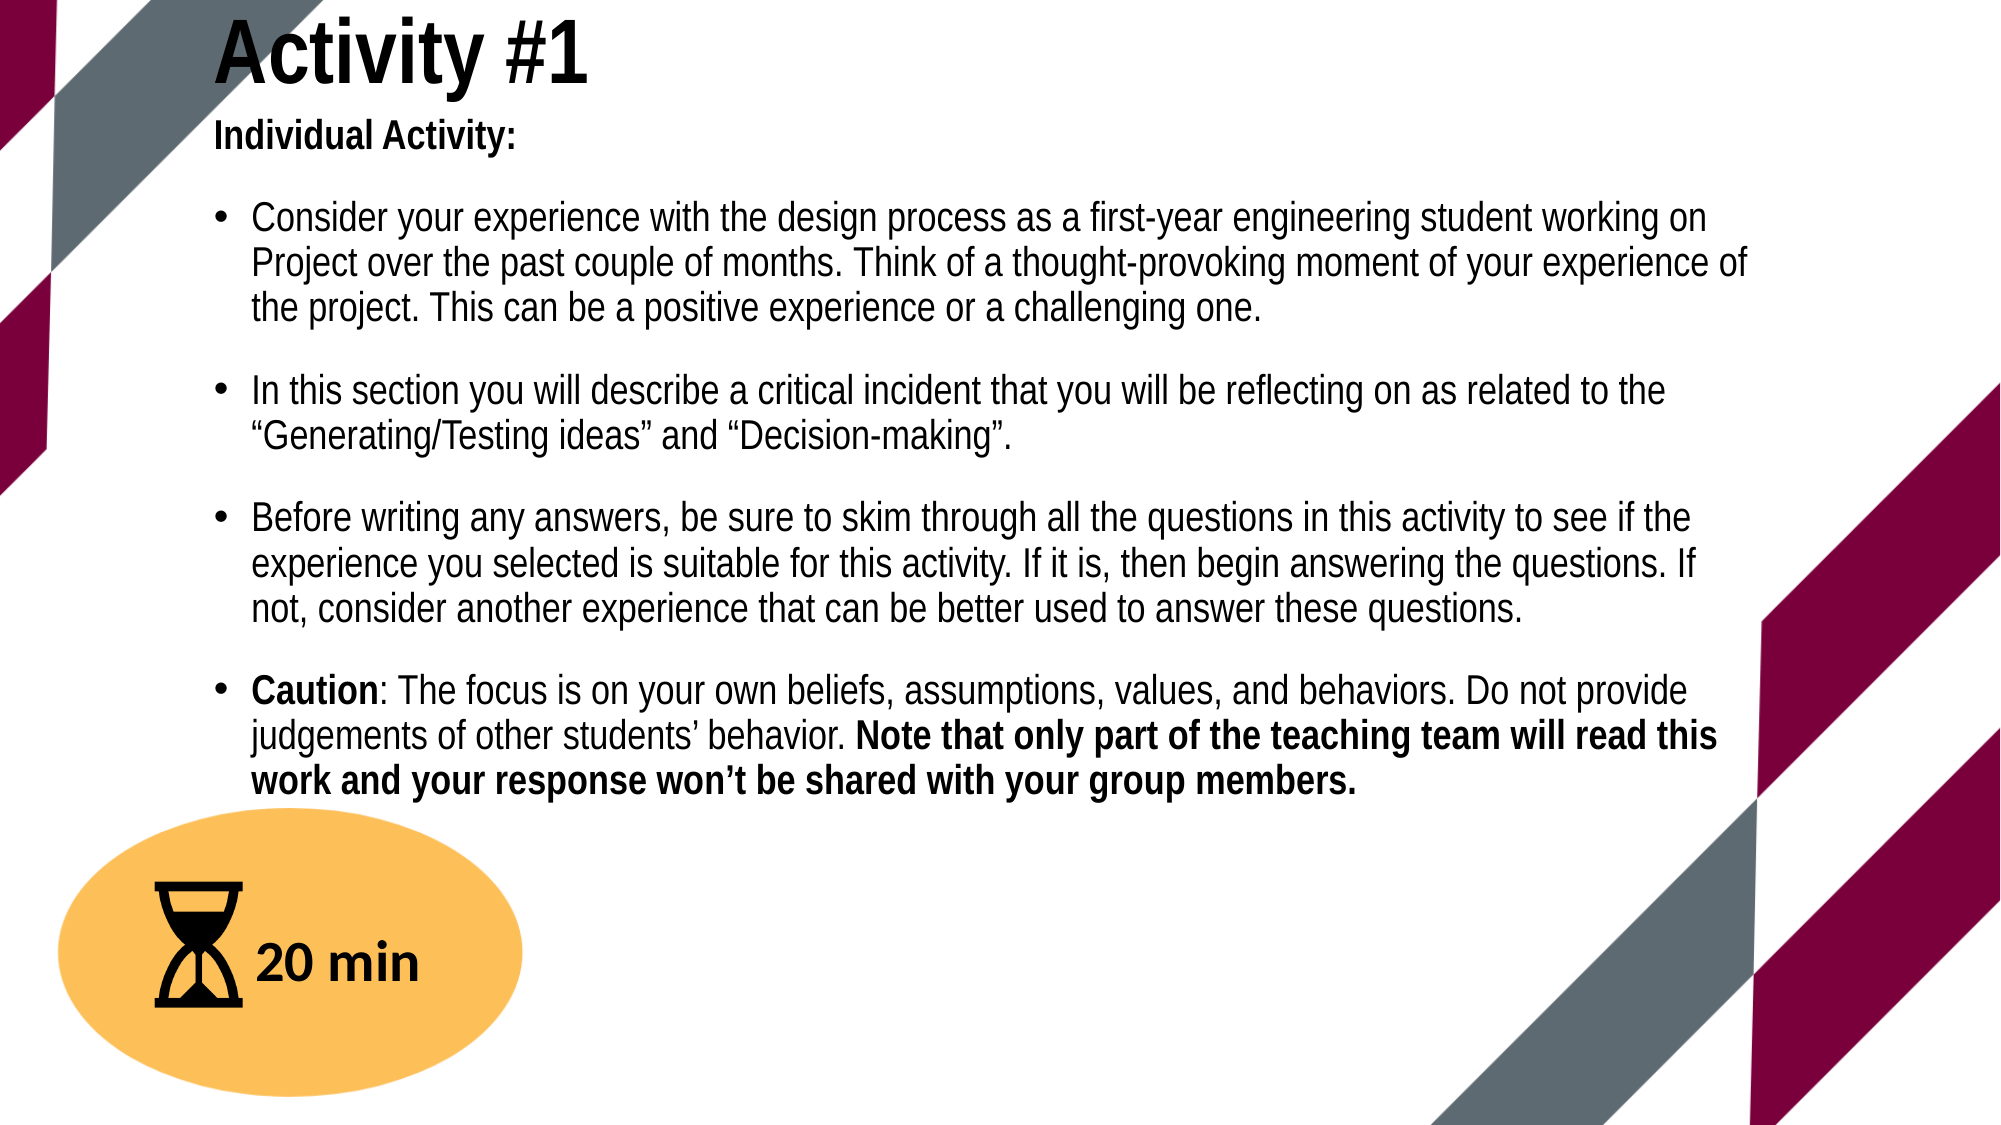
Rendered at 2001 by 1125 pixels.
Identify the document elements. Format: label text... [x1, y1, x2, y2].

list Individual Activity: Consider your experience with the design process as a first-year engineering student working on Project over the past couple of months. Think of a thought-provoking moment of your experience of the project. This can be a positive experience or a challenging one. In this section you will describe a critical incident that you will be reflecting on as related to the “Generating/Testing ideas” and “Decision-making”. Before writing any answers, be sure to skim through all the questions in this activity to see if the experience you selected is suitable for this activity. If it is, then begin answering the questions. If not, consider another experience that can be better used to answer these questions. Caution: The focus is on your own beliefs, assumptions, values, and behaviors. Do not provide judgements of other students’ behavior. Note that only part of the teaching team will read this work and your response won’t be shared with your group members. [198, 105, 1764, 1044]
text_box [123, 869, 446, 1072]
title Activity #1 [198, 0, 1253, 105]
picture [0, 0, 2001, 1125]
